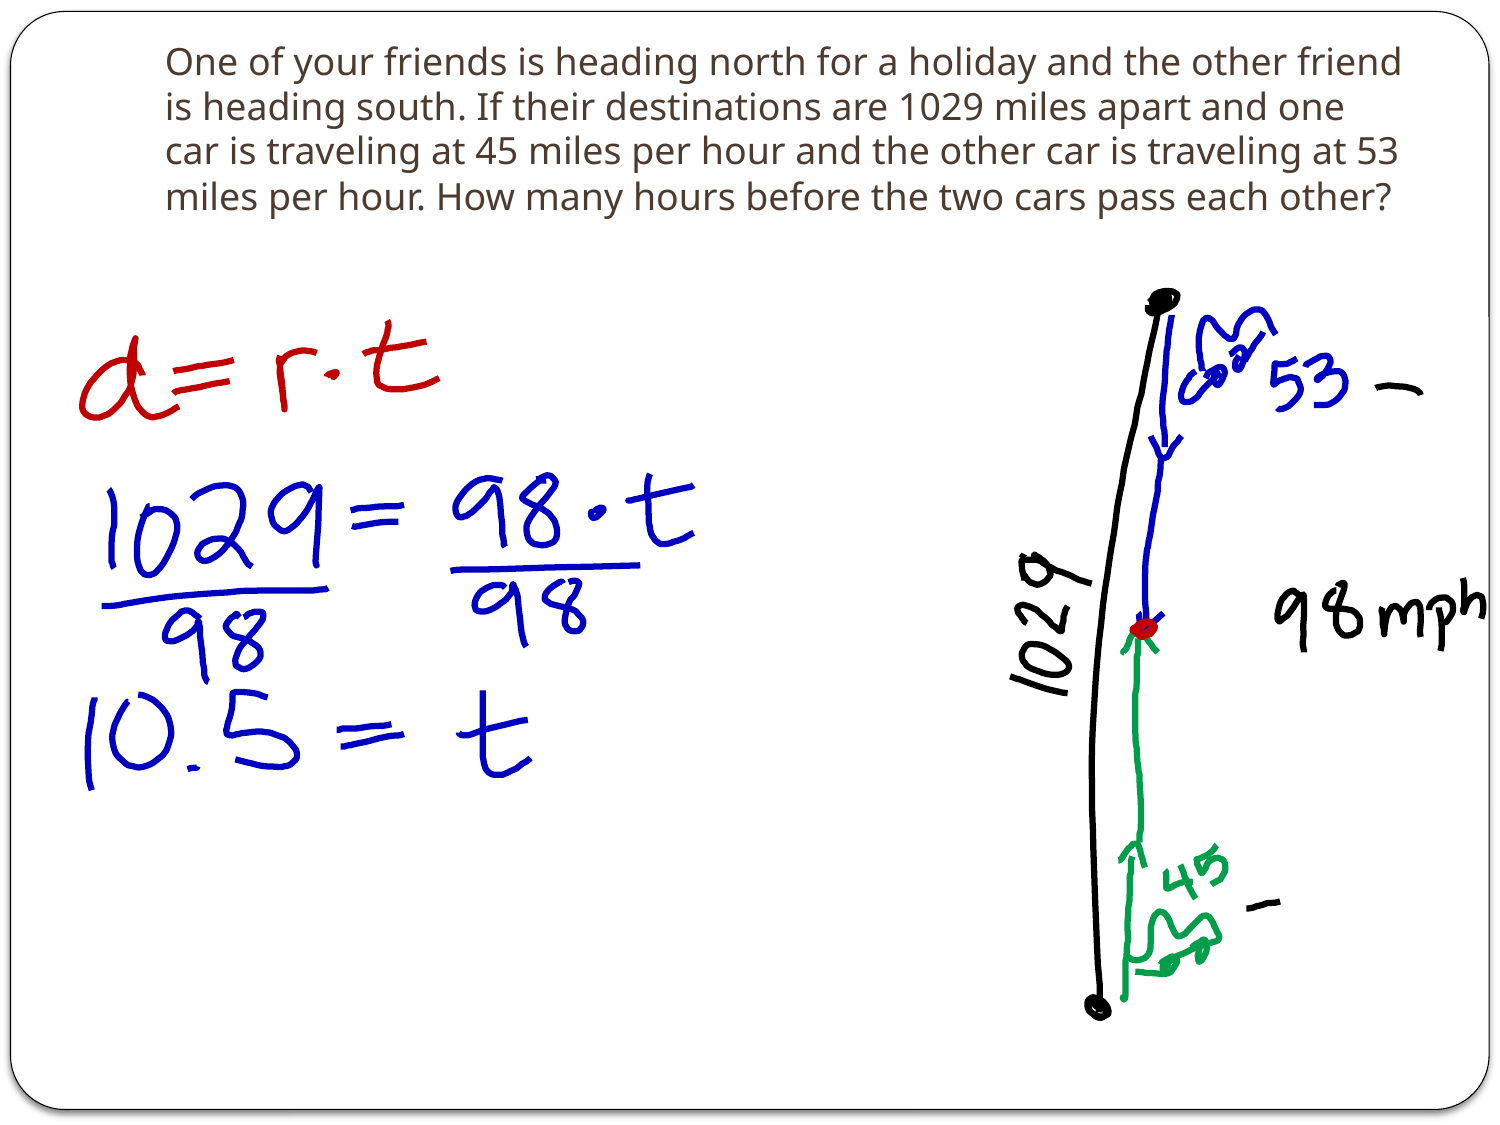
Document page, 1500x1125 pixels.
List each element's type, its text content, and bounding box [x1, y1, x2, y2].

text_box [1122, 864, 1132, 1001]
text_box [1020, 643, 1070, 676]
text_box [1244, 331, 1264, 362]
text_box [1439, 620, 1443, 652]
text_box [1131, 620, 1156, 638]
text_box [1191, 938, 1208, 963]
text_box [173, 359, 234, 372]
text_box [1195, 844, 1226, 886]
text_box [1164, 869, 1186, 890]
text_box [1276, 590, 1305, 653]
text_box [627, 484, 695, 502]
text_box [136, 505, 179, 576]
text_box [1159, 955, 1179, 975]
text_box [325, 370, 339, 378]
text_box [191, 484, 253, 568]
text_box [1197, 308, 1277, 372]
text_box [1144, 456, 1163, 613]
text_box [482, 690, 506, 728]
text_box [450, 564, 641, 572]
text_box [1137, 612, 1164, 623]
text_box [1026, 553, 1092, 586]
text_box [187, 766, 199, 770]
text_box [1179, 864, 1197, 899]
text_box [1375, 384, 1422, 396]
text_box [1020, 558, 1042, 581]
text_box [646, 473, 663, 495]
text_box [1380, 601, 1422, 638]
text_box [101, 587, 329, 607]
text_box [278, 349, 318, 411]
text_box [111, 693, 172, 769]
text_box [1304, 355, 1347, 406]
text_box [336, 723, 392, 731]
text_box [1128, 910, 1221, 975]
text_box [1272, 357, 1302, 410]
text_box [340, 733, 405, 748]
text_box [1118, 842, 1146, 868]
text_box [225, 691, 298, 768]
text_box [1147, 290, 1179, 314]
text_box [482, 725, 532, 776]
text_box [1204, 366, 1226, 386]
text_box [1462, 577, 1485, 619]
text_box [225, 610, 265, 670]
text_box [270, 483, 321, 567]
text_box [172, 380, 230, 395]
text_box [590, 506, 605, 519]
text_box [1090, 313, 1162, 999]
title One of your friends is heading north for a holiday and the other friend is heading south. If their destinations are 1029 miles apart and one car is traveling at 45 miles per hour and the other car is traveling at 53 miles per hour. How many hours before the two cars pass each other? [150, 45, 1425, 233]
text_box [351, 520, 399, 528]
text_box [108, 488, 116, 569]
text_box [1122, 632, 1159, 654]
text_box [1180, 370, 1213, 403]
text_box [362, 340, 427, 355]
text_box [1009, 675, 1068, 694]
text_box [458, 719, 528, 737]
text_box [86, 697, 96, 791]
text_box [473, 583, 527, 648]
text_box [164, 609, 209, 683]
text_box [1428, 596, 1454, 624]
text_box [1086, 996, 1110, 1019]
text_box [1134, 653, 1142, 843]
text_box [1324, 582, 1361, 637]
text_box [81, 337, 180, 419]
text_box [1097, 1003, 1101, 1013]
text_box [1161, 314, 1173, 435]
text_box [521, 474, 558, 546]
text_box [543, 580, 584, 633]
text_box [454, 477, 506, 548]
text_box [1229, 346, 1246, 371]
text_box [381, 320, 409, 348]
text_box [1246, 900, 1281, 910]
text_box [646, 494, 694, 545]
text_box [375, 346, 440, 391]
text_box [1150, 435, 1183, 460]
text_box [1016, 604, 1069, 632]
text_box [350, 504, 405, 512]
text_box [1143, 624, 1151, 629]
